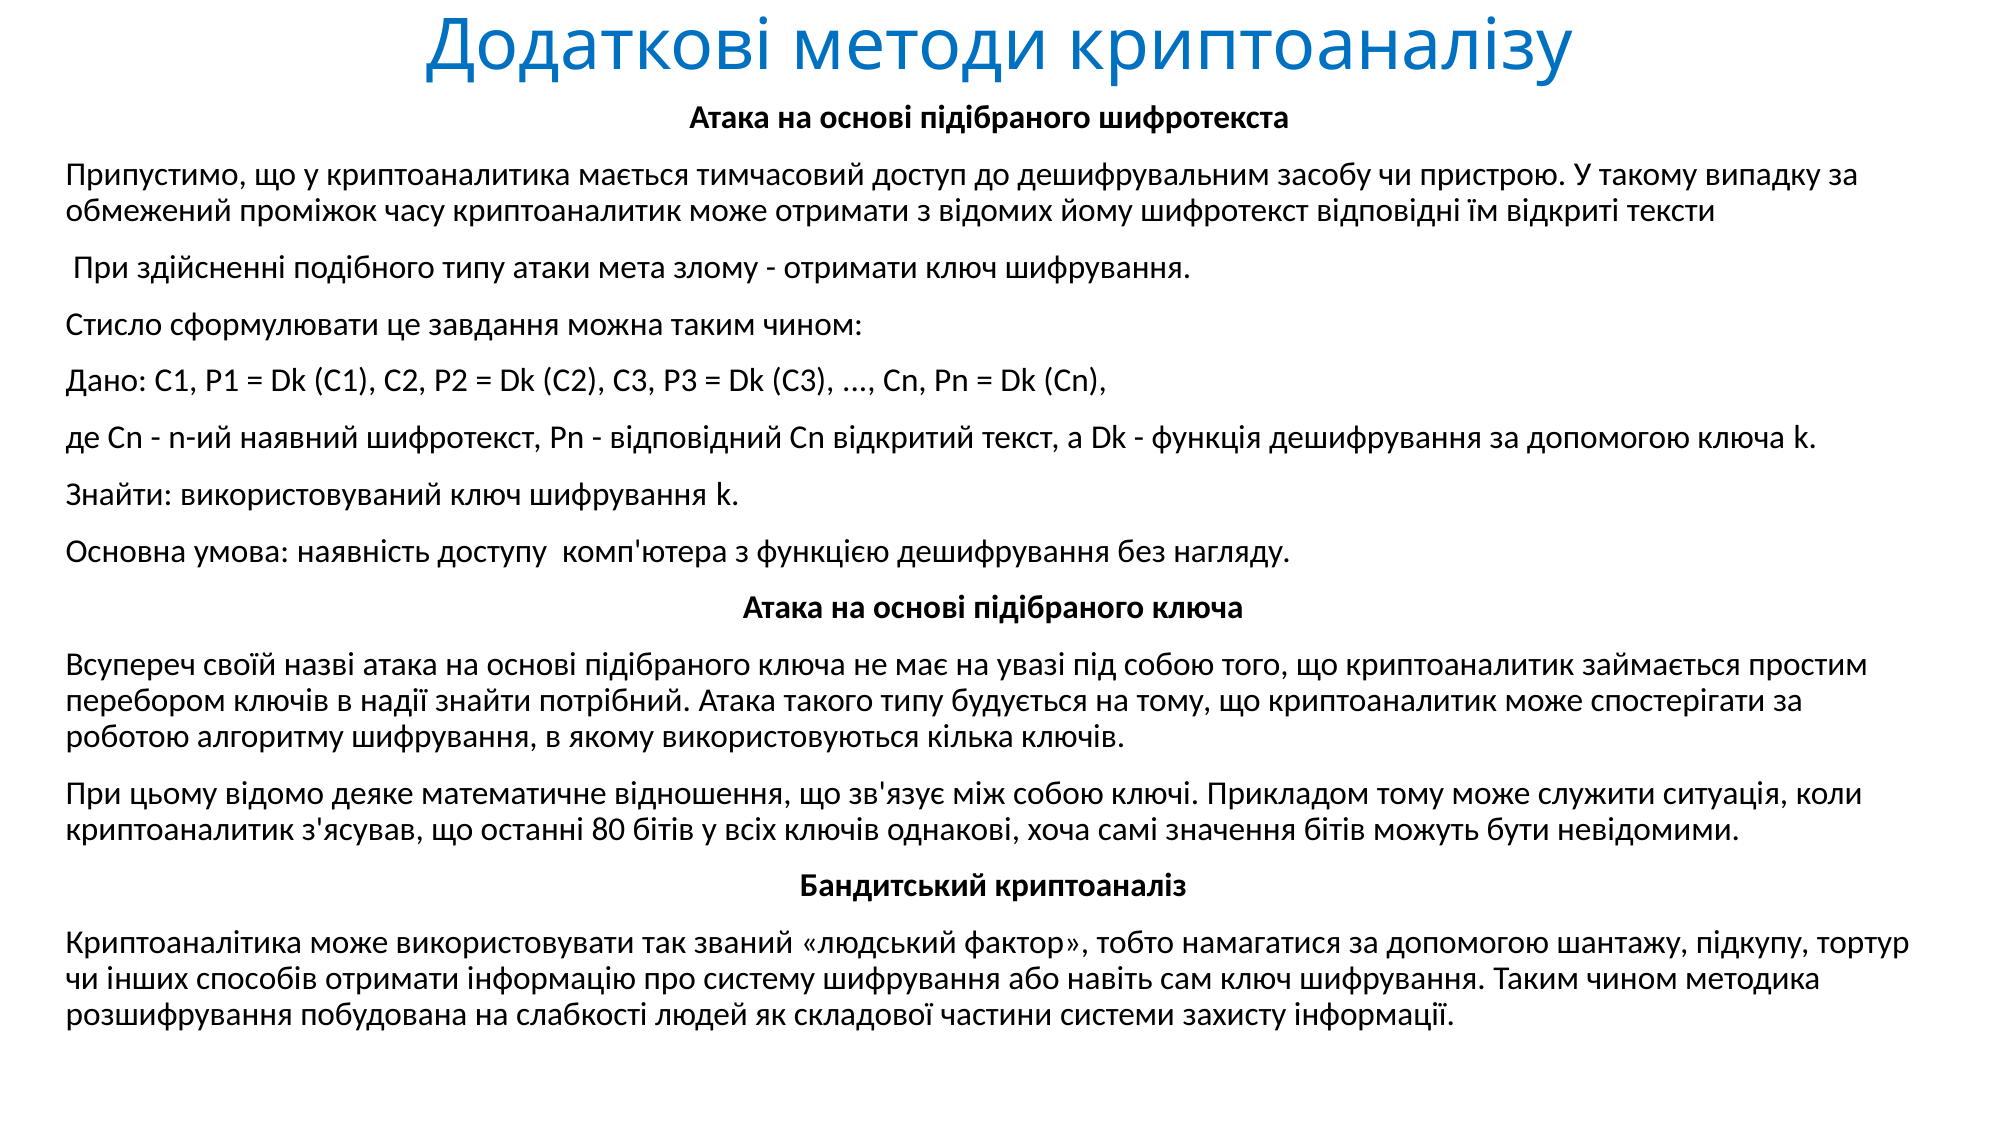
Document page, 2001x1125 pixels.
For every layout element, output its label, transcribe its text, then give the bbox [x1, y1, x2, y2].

list Атака на основі підібраного шифротекста Припустимо, що у криптоаналитика мається тимчасовий доступ до дешифрувальним засобу чи пристрою. У такому випадку за обмежений проміжок часу криптоаналитик може отримати з відомих йому шифротекст відповідні їм відкриті тексти При здійсненні подібного типу атаки мета злому - отримати ключ шифрування. Стисло сформулювати це завдання можна таким чином: Дано: С1, P1 = Dk (С1), С2, P2 = Dk (С2), С3, P3 = Dk (С3), ..., Сn, Pn = Dk (Сn), де Сn - n-ий наявний шифротекст, Pn - відповідний Сn відкритий текст, а Dk - функція дешифрування за допомогою ключа k. Знайти: використовуваний ключ шифрування k. Основна умова: наявність доступу комп'ютера з функцією дешифрування без нагляду. Атака на основі підібраного ключа Всупереч своїй назві атака на основі підібраного ключа не має на увазі під собою того, що криптоаналитик займається простим перебором ключів в надії знайти потрібний. Атака такого типу будується на тому, що криптоаналитик може спостерігати за роботою алгоритму шифрування, в якому використовуються кілька ключів. При цьому відомо деяке математичне відношення, що зв'язує між собою ключі. Прикладом тому може служити ситуація, коли криптоаналитик з'ясував, що останні 80 бітів у всіх ключів однакові, хоча самі значення бітів можуть бути невідомими. Бандитський криптоаналіз Криптоаналітика може використовувати так званий «людський фактор», тобто намагатися за допомогою шантажу, підкупу, тортур чи інших способів отримати інформацію про систему шифрування або навіть сам ключ шифрування. Таким чином методика розшифрування побудована на слабкості людей як складової частини системи захисту інформації. [50, 92, 1937, 1099]
title Додаткові методи криптоаналізу [137, 0, 1863, 92]
